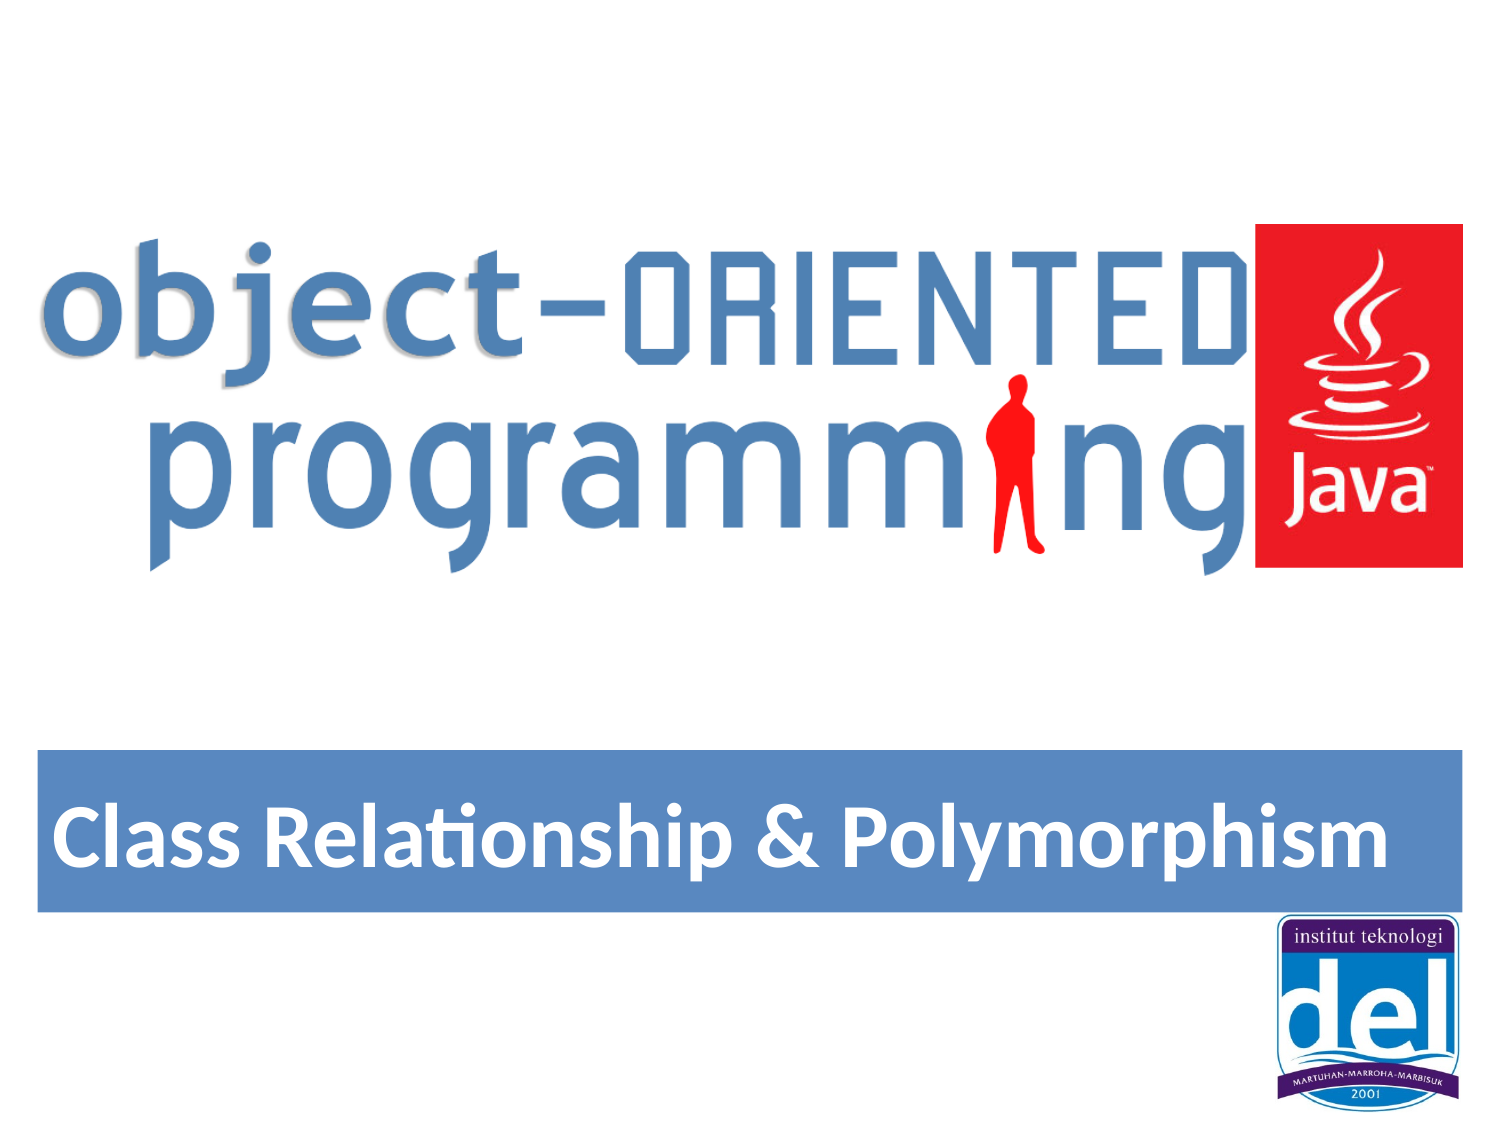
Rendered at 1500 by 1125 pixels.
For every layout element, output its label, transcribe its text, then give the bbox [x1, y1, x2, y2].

picture [1275, 913, 1461, 1113]
picture [37, 224, 1463, 576]
title Class Relationship & Polymorphism [37, 750, 1463, 913]
